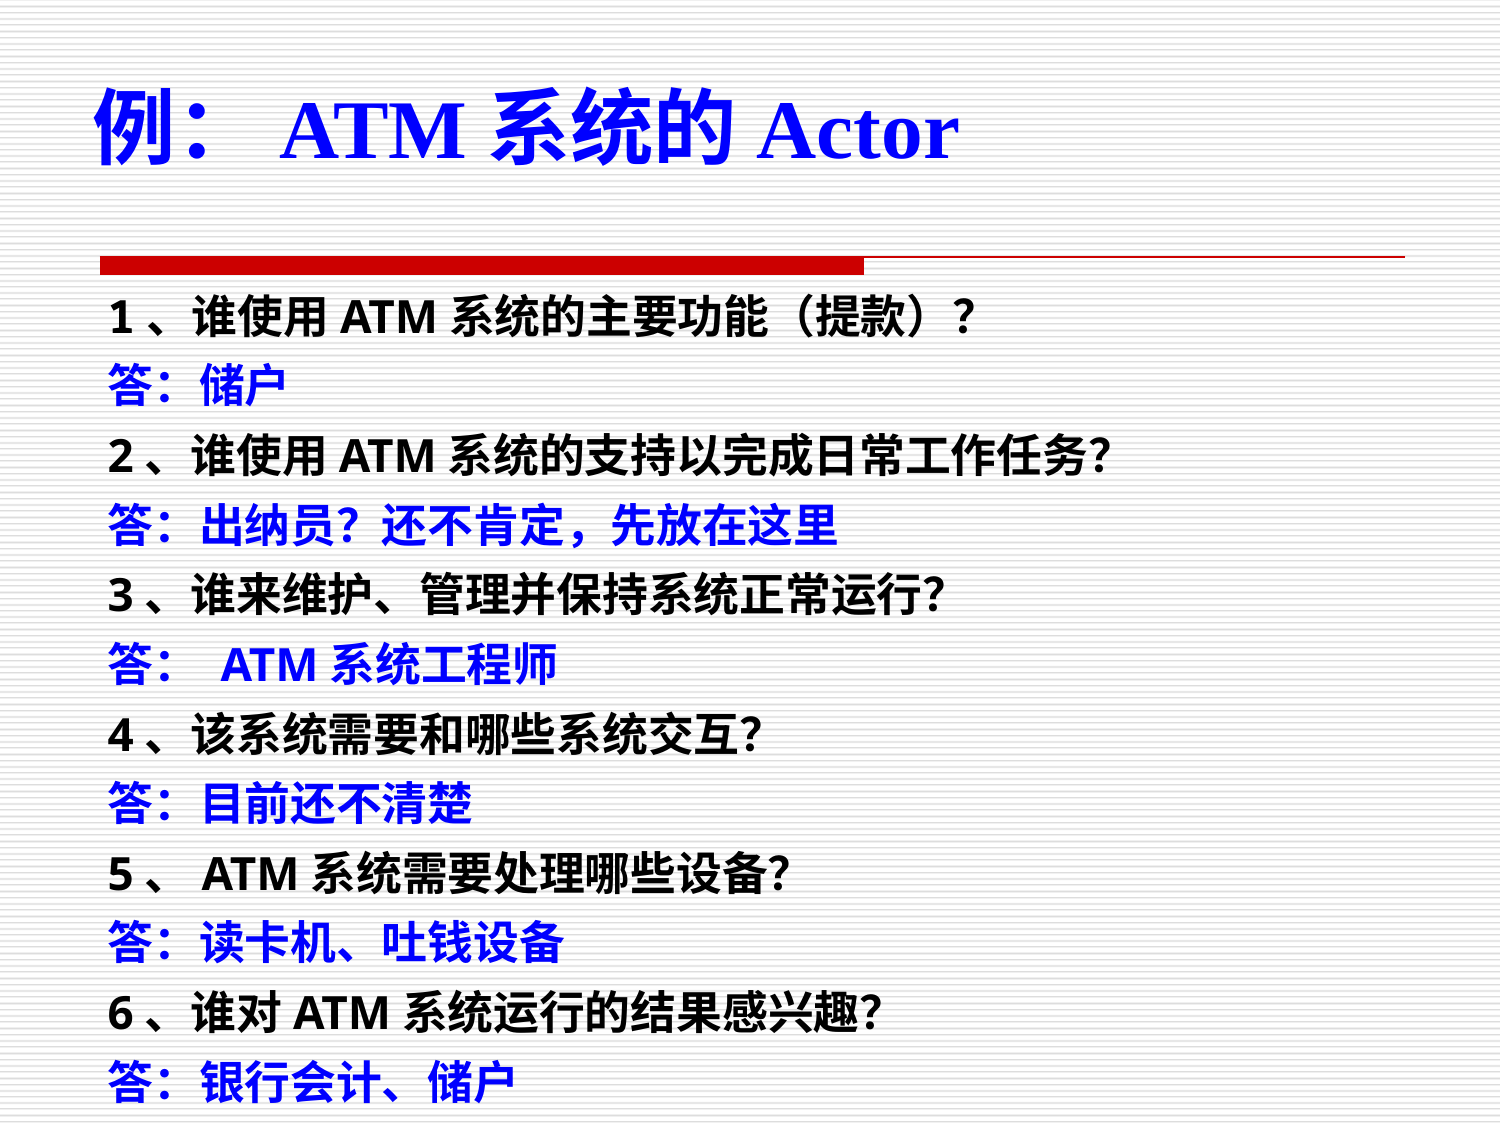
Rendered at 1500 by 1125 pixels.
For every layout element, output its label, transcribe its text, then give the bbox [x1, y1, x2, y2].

text_box 例：ATM系统的Actor [78, 30, 1354, 219]
picture [0, 0, 1500, 1125]
text_box 1、谁使用ATM系统的主要功能（提款）？ 答：储户 2、谁使用ATM系统的支持以完成日常工作任务？ 答：出纳员？还不肯定，先放在这里 3、谁来维护、管理并保持系统正常运行？ 答： ATM系统工程师 4、该系统需要和哪些系统交互？ 答：目前还不清楚 5、ATM系统需要处理哪些设备？ 答：读卡机、吐钱设备 6、谁对ATM系统运行的结果感兴趣？ 答：银行会计、储户 [92, 274, 1369, 1118]
